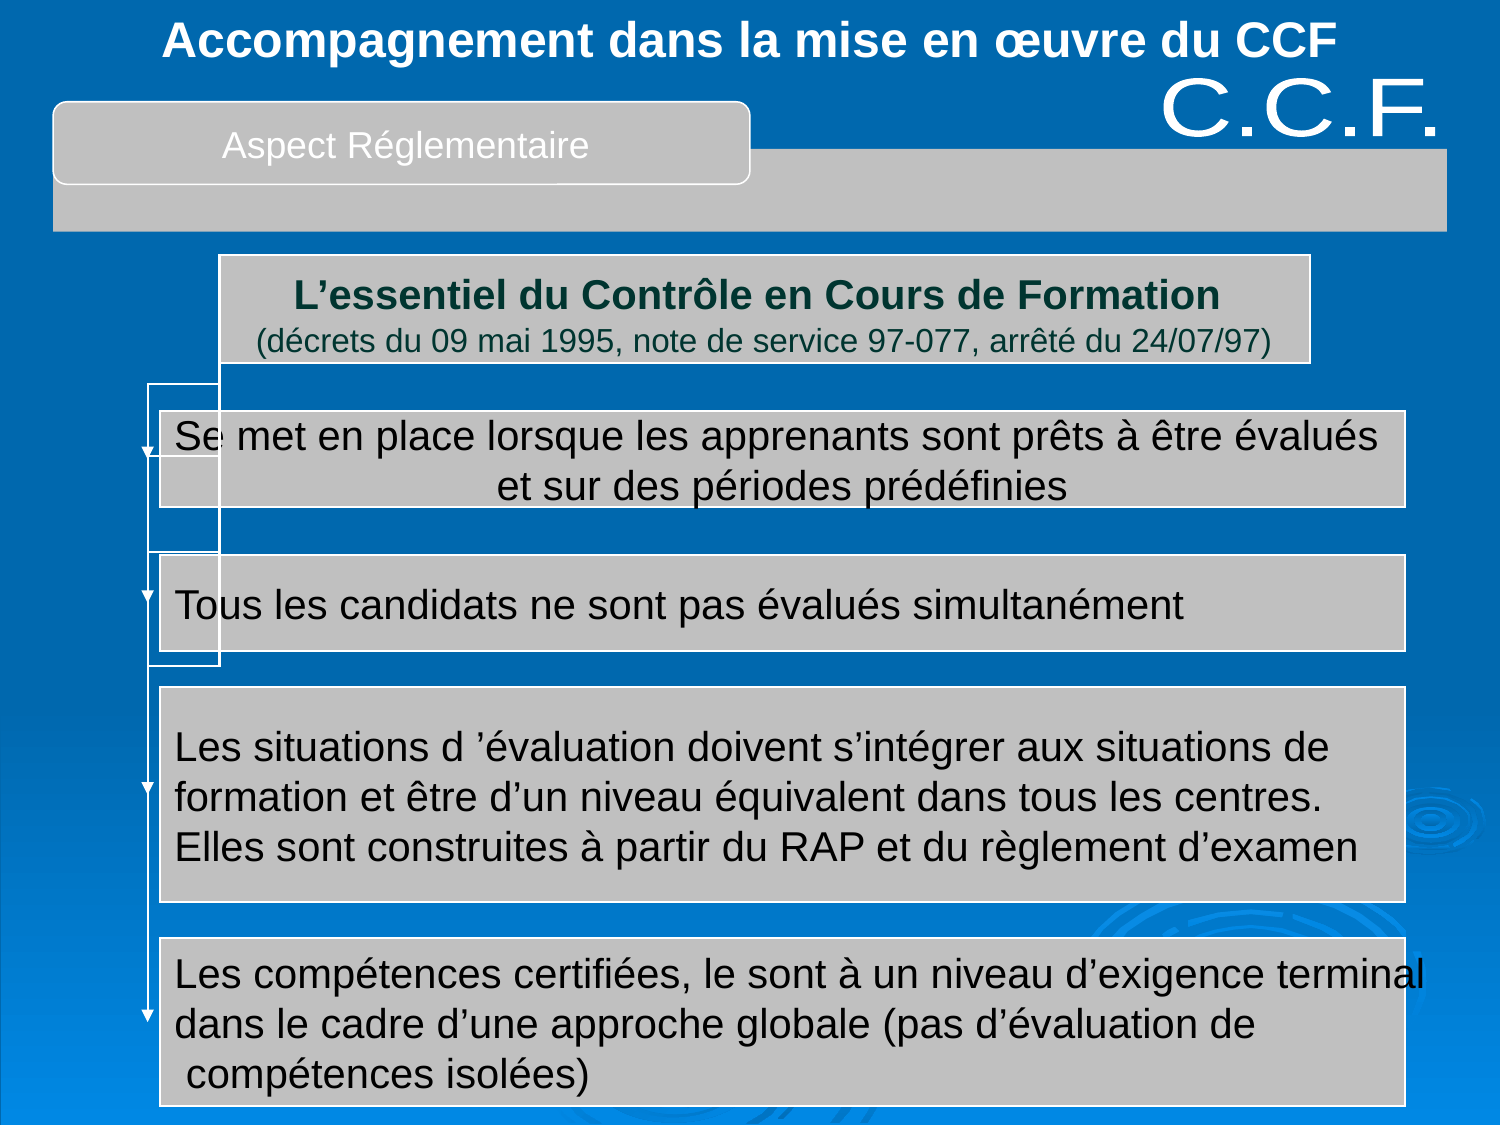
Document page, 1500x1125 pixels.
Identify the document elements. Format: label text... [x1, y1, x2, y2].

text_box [52, 101, 1448, 232]
text_box Accompagnement dans la mise en œuvre du CCF [41, 0, 1459, 75]
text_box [147, 255, 1406, 1107]
